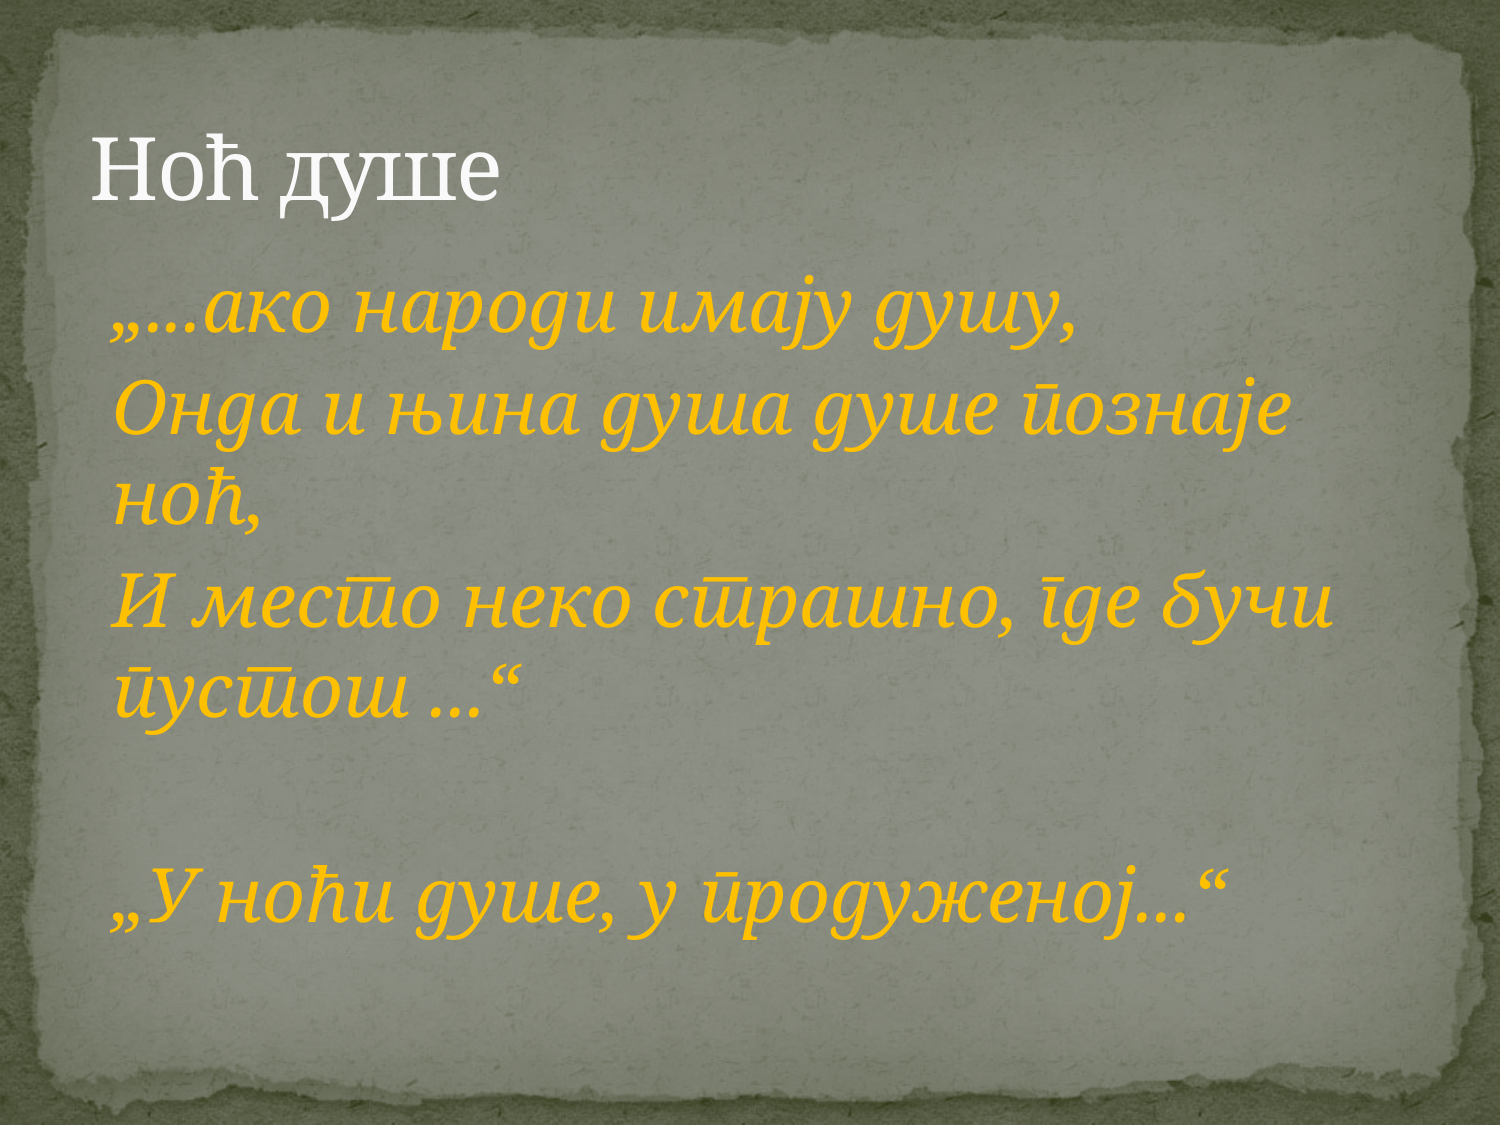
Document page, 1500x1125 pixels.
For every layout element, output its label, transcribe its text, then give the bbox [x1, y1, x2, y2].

title Ноћ душе [74, 24, 1425, 225]
list „...ако народи имају душу, Онда и њина душа душе познаје ноћ, И место неко страшно, где бучи пустош ...“ „У ноћи душе, у продуженој...“ [75, 249, 1425, 1000]
